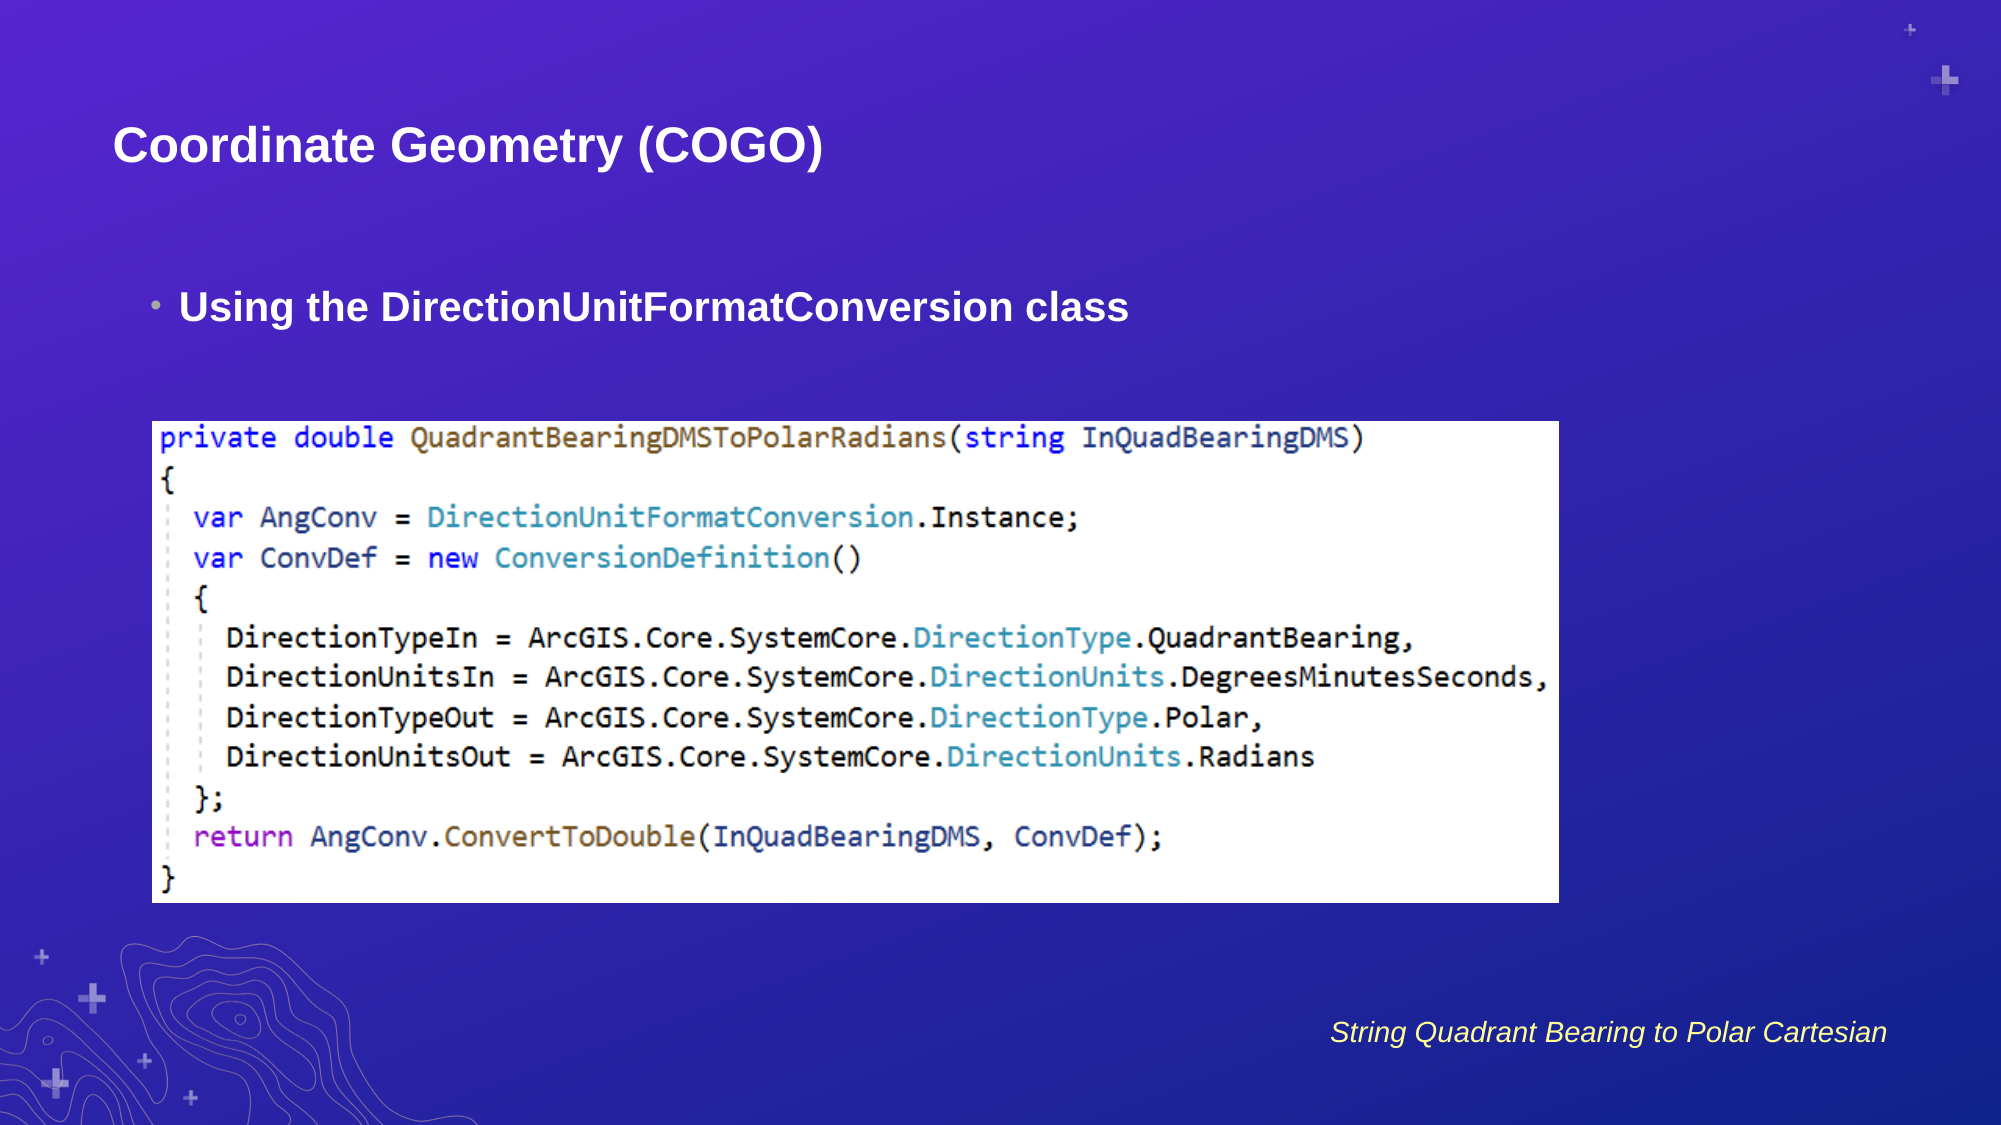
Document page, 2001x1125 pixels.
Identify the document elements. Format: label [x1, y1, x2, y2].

text_box [0, 0, 2000, 1125]
picture [152, 421, 1559, 903]
